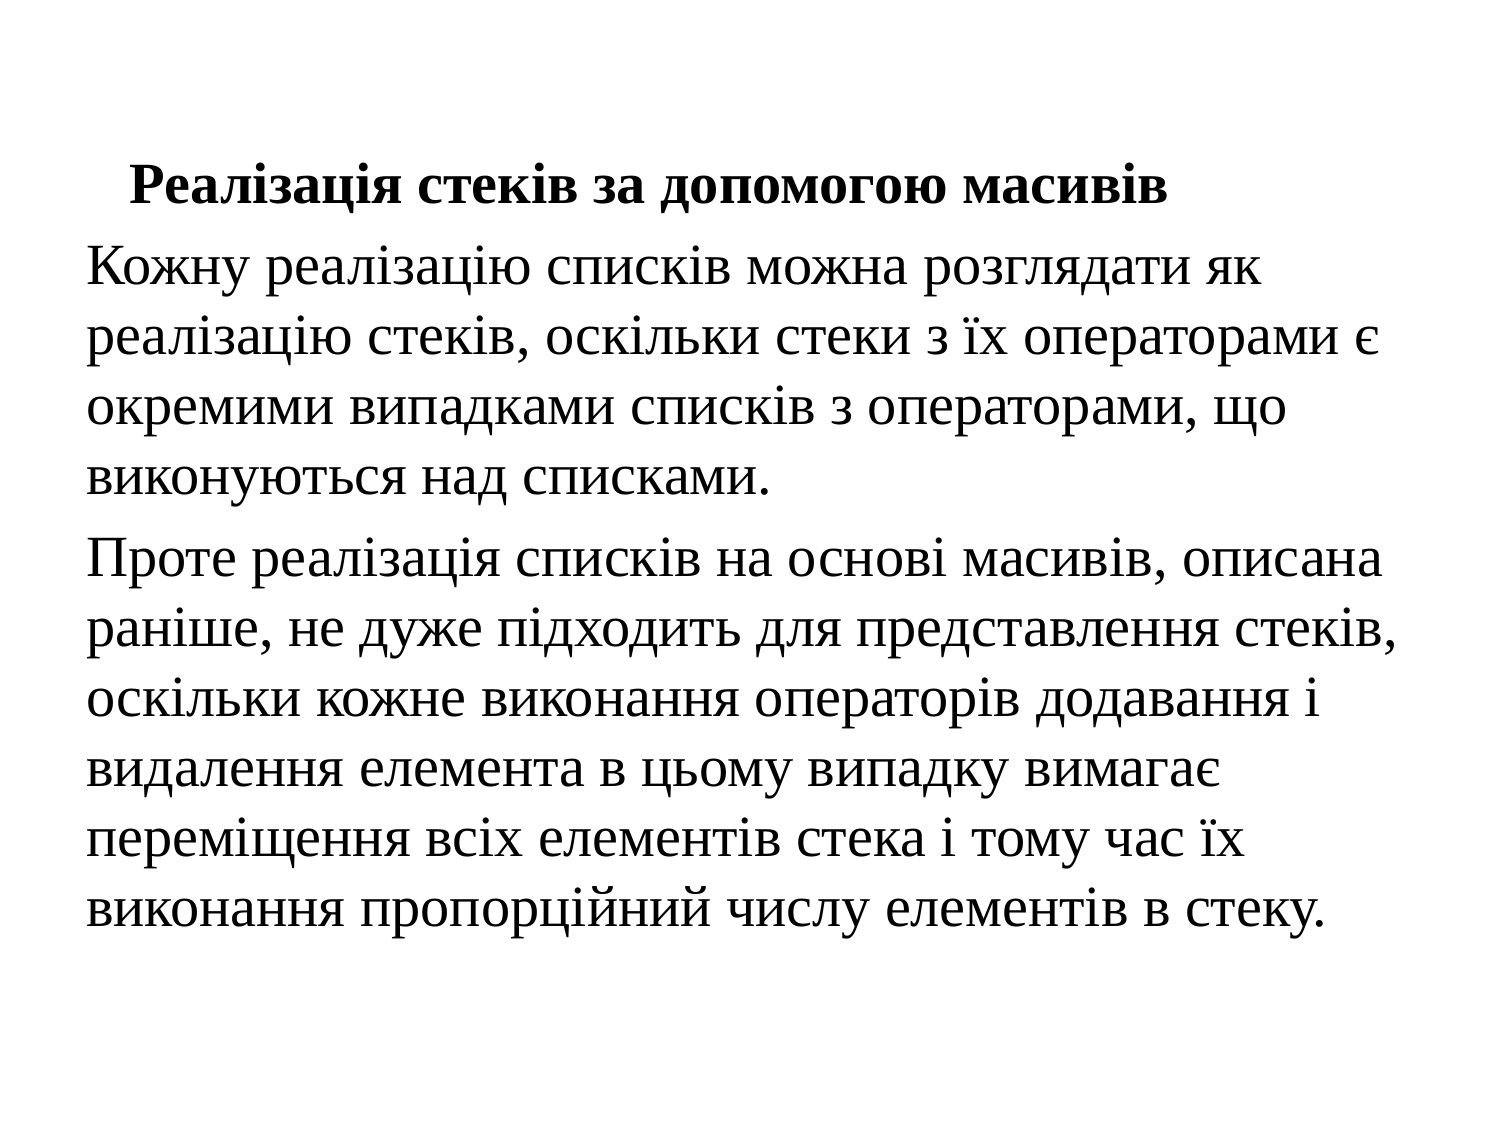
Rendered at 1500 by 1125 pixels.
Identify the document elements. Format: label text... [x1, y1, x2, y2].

list Реалізація стеків за допомогою масивів Кожну реалізацію списків можна розглядати як реалізацію стеків, оскільки стеки з їх операторами є окремими випадками списків з операторами, що виконуються над списками. Проте реалізація списків на основі масивів, описана раніше, не дуже підходить для представлення стеків, оскільки кожне виконання операторів додавання і видалення елемента в цьому випадку вимагає переміщення всіх елементів стека і тому час їх виконання пропорційний числу елементів в стеку. [0, 137, 1500, 1106]
